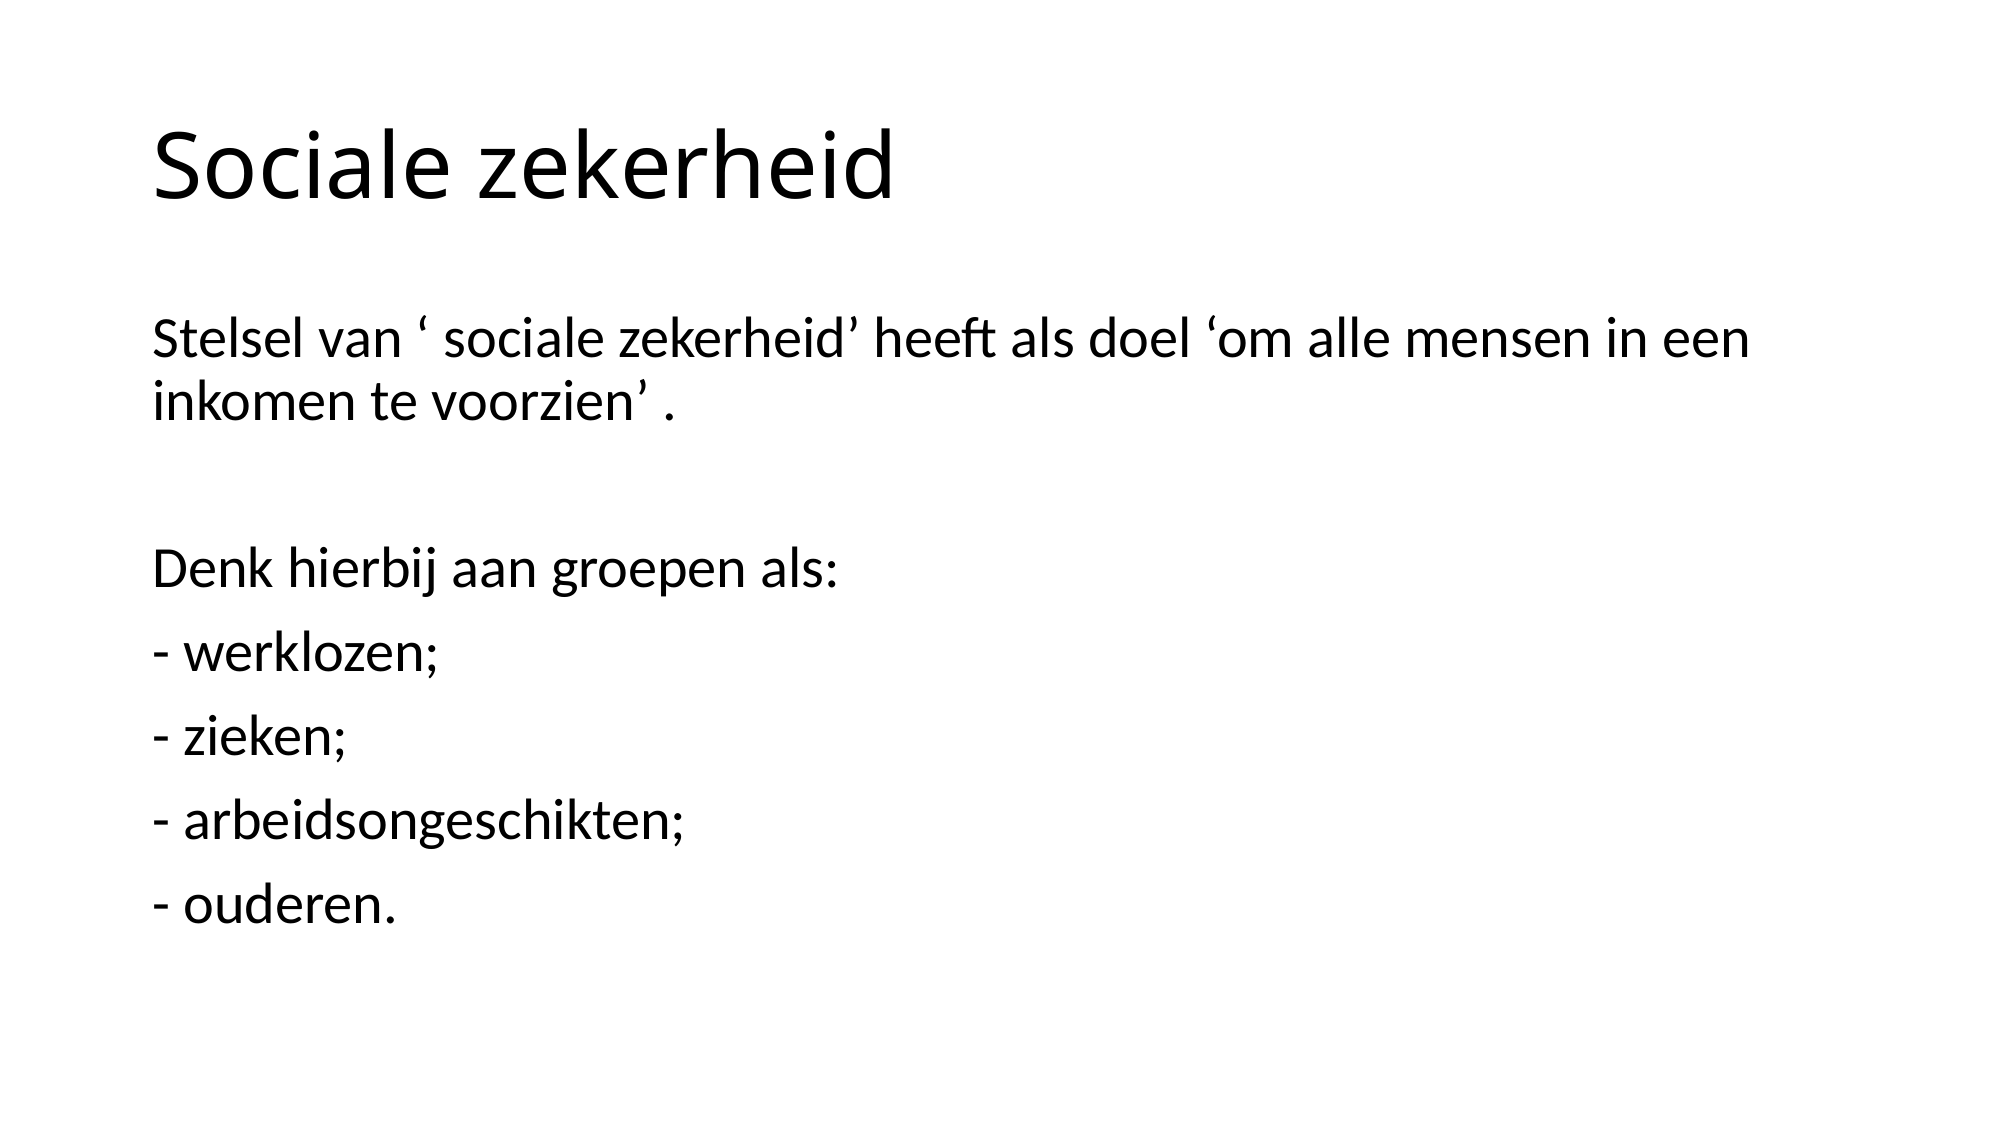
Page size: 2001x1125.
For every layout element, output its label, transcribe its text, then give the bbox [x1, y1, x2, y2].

title Sociale zekerheid [137, 59, 1863, 278]
list Stelsel van ‘ sociale zekerheid’ heeft als doel ‘om alle mensen in een inkomen te voorzien’ . Denk hierbij aan groepen als: - werklozen; - zieken; - arbeidsongeschikten; - ouderen. [137, 299, 1863, 1014]
